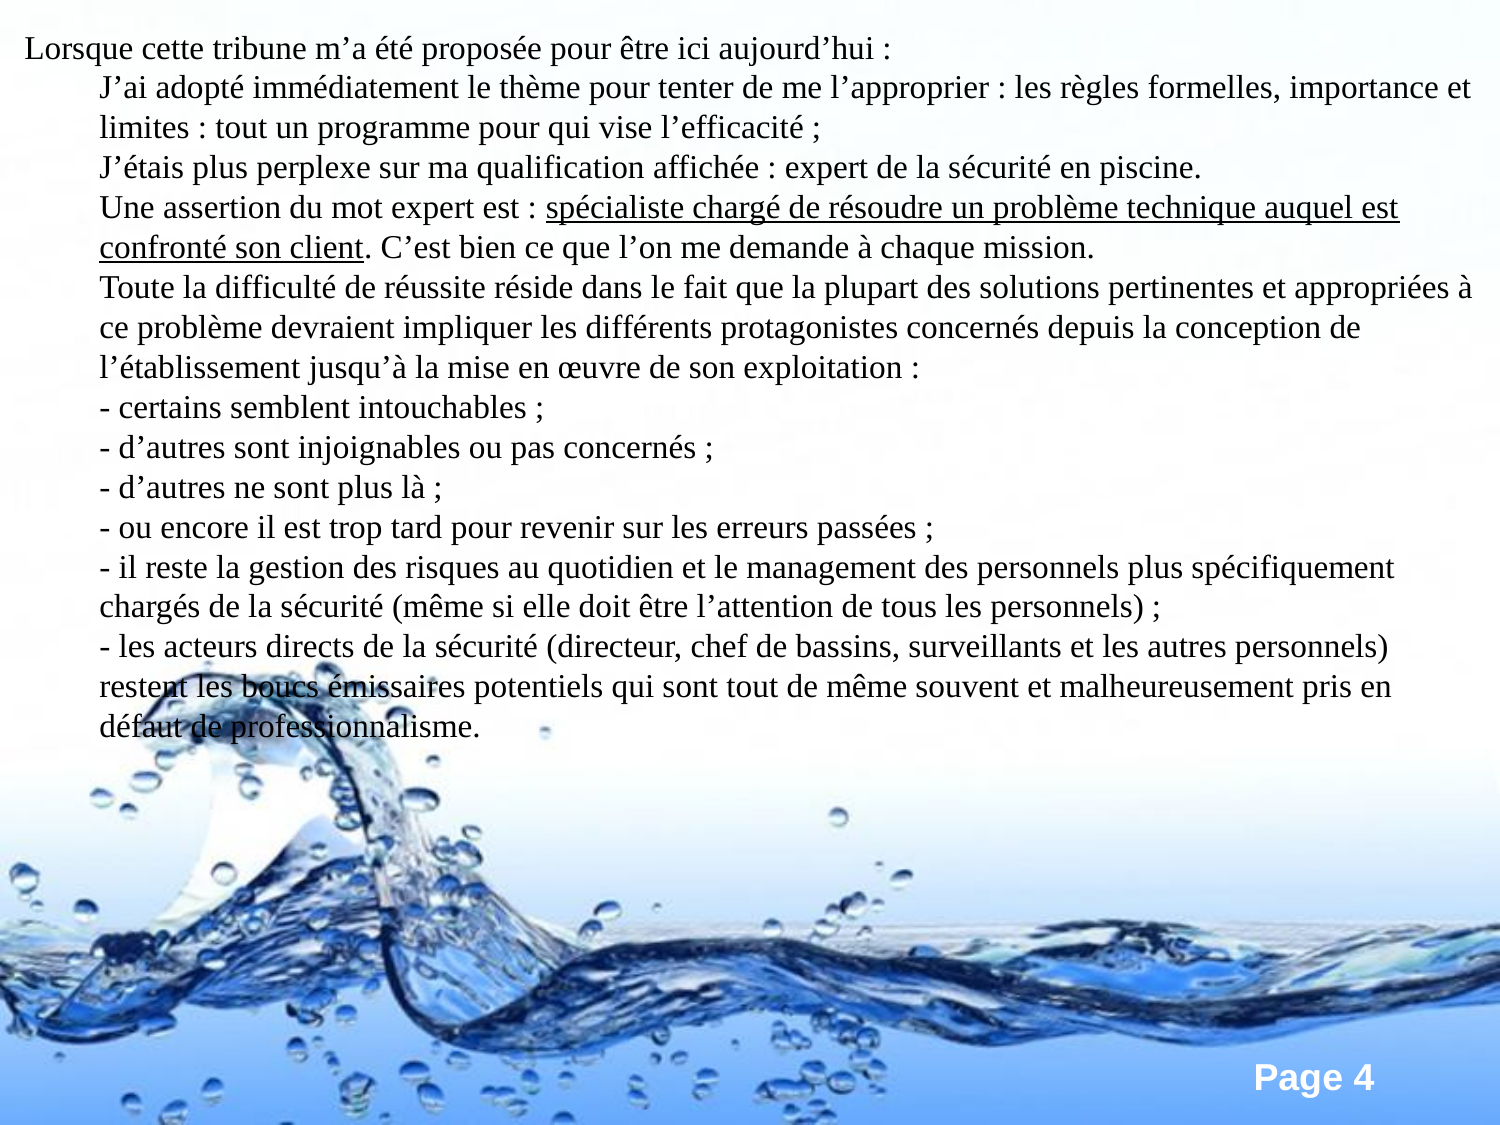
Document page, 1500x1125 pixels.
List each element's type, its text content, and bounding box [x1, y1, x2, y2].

text_box Lorsque cette tribune m’a été proposée pour être ici aujourd’hui : J’ai adopté immédiatement le thème pour tenter de me l’approprier : les règles formelles, importance et limites : tout un programme pour qui vise l’efficacité ; J’étais plus perplexe sur ma qualification affichée : expert de la sécurité en piscine. Une assertion du mot expert est : spécialiste chargé de résoudre un problème technique auquel est confronté son client. C’est bien ce que l’on me demande à chaque mission. Toute la difficulté de réussite réside dans le fait que la plupart des solutions pertinentes et appropriées à ce problème devraient impliquer les différents protagonistes concernés depuis la conception de l’établissement jusqu’à la mise en œuvre de son exploitation : - certains semblent intouchables ; - d’autres sont injoignables ou pas concernés ; - d’autres ne sont plus là ; - ou encore il est trop tard pour revenir sur les erreurs passées ; - il reste la gestion des risques au quotidien et le management des personnels plus spécifiquement chargés de la sécurité (même si elle doit être l’attention de tous les personnels) ; - les acteurs directs de la sécurité (directeur, chef de bassins, surveillants et les autres personnels) restent les boucs émissaires potentiels qui sont tout de même souvent et malheureusement pris en défaut de professionnalisme. [9, 18, 1500, 792]
picture [0, 0, 1500, 1125]
